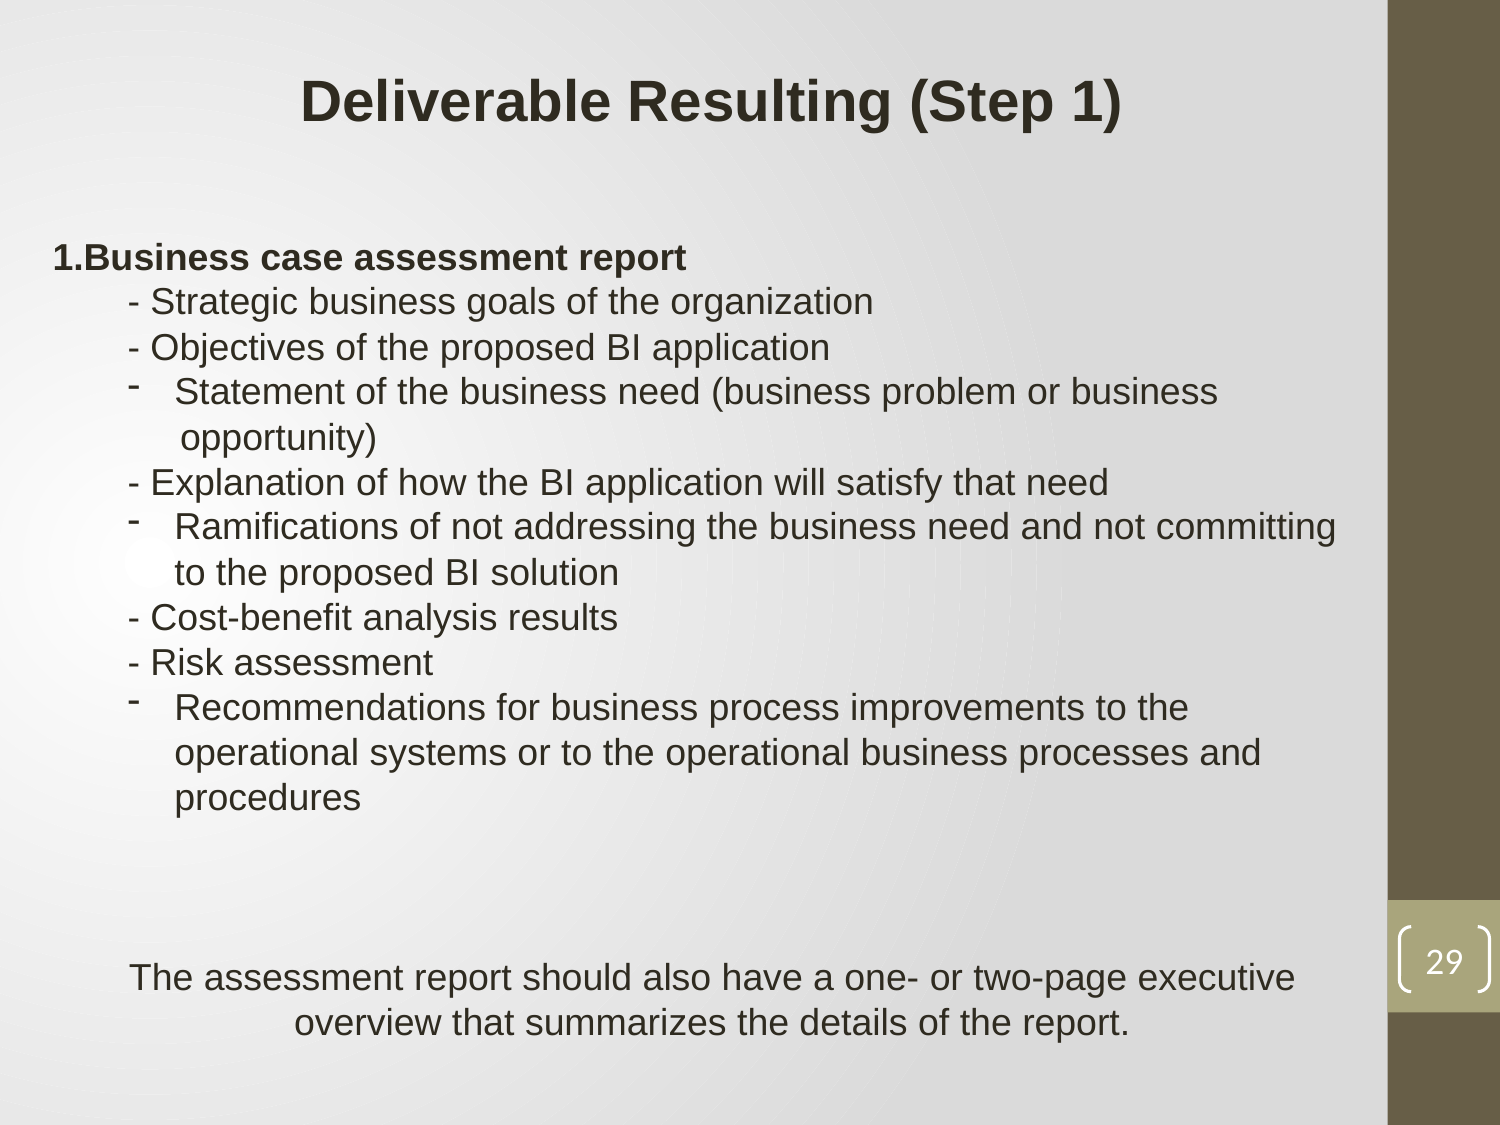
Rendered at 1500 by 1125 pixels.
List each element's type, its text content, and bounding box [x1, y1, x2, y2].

text_box Deliverable Resulting (Step 1) Business case assessment report - Strategic business goals of the organization - Objectives of the proposed BI application Statement of the business need (business problem or business opportunity) - Explanation of how the BI application will satisfy that need Ramifications of not addressing the business need and not committing to the proposed BI solution - Cost-benefit analysis results - Risk assessment Recommendations for business process improvements to the operational systems or to the operational business processes and procedures The assessment report should also have a one- or two-page executive overview that summarizes the details of the report. [37, 55, 1388, 1095]
slide_number 29 [1397, 925, 1492, 994]
